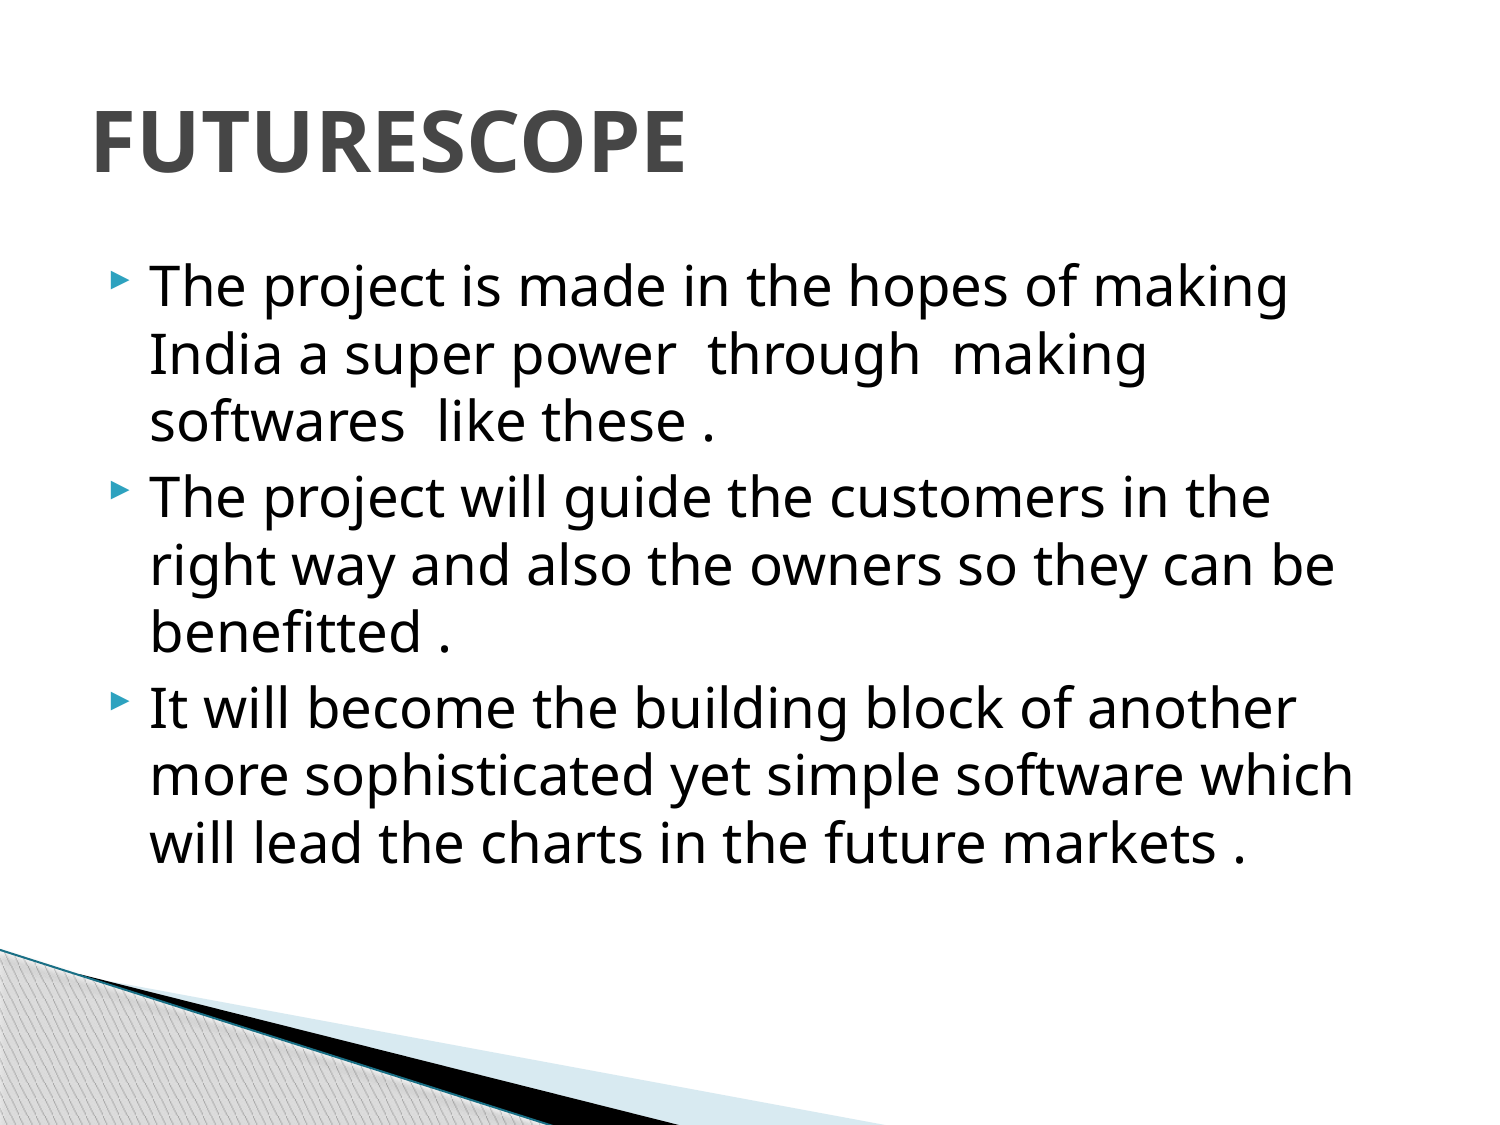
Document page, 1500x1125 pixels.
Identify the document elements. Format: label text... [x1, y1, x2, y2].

title FUTURESCOPE [75, 45, 1425, 233]
list The project is made in the hopes of making India a super power through making softwares like these . The project will guide the customers in the right way and also the owners so they can be benefitted . It will become the building block of another more sophisticated yet simple software which will lead the charts in the future markets . [75, 243, 1425, 986]
